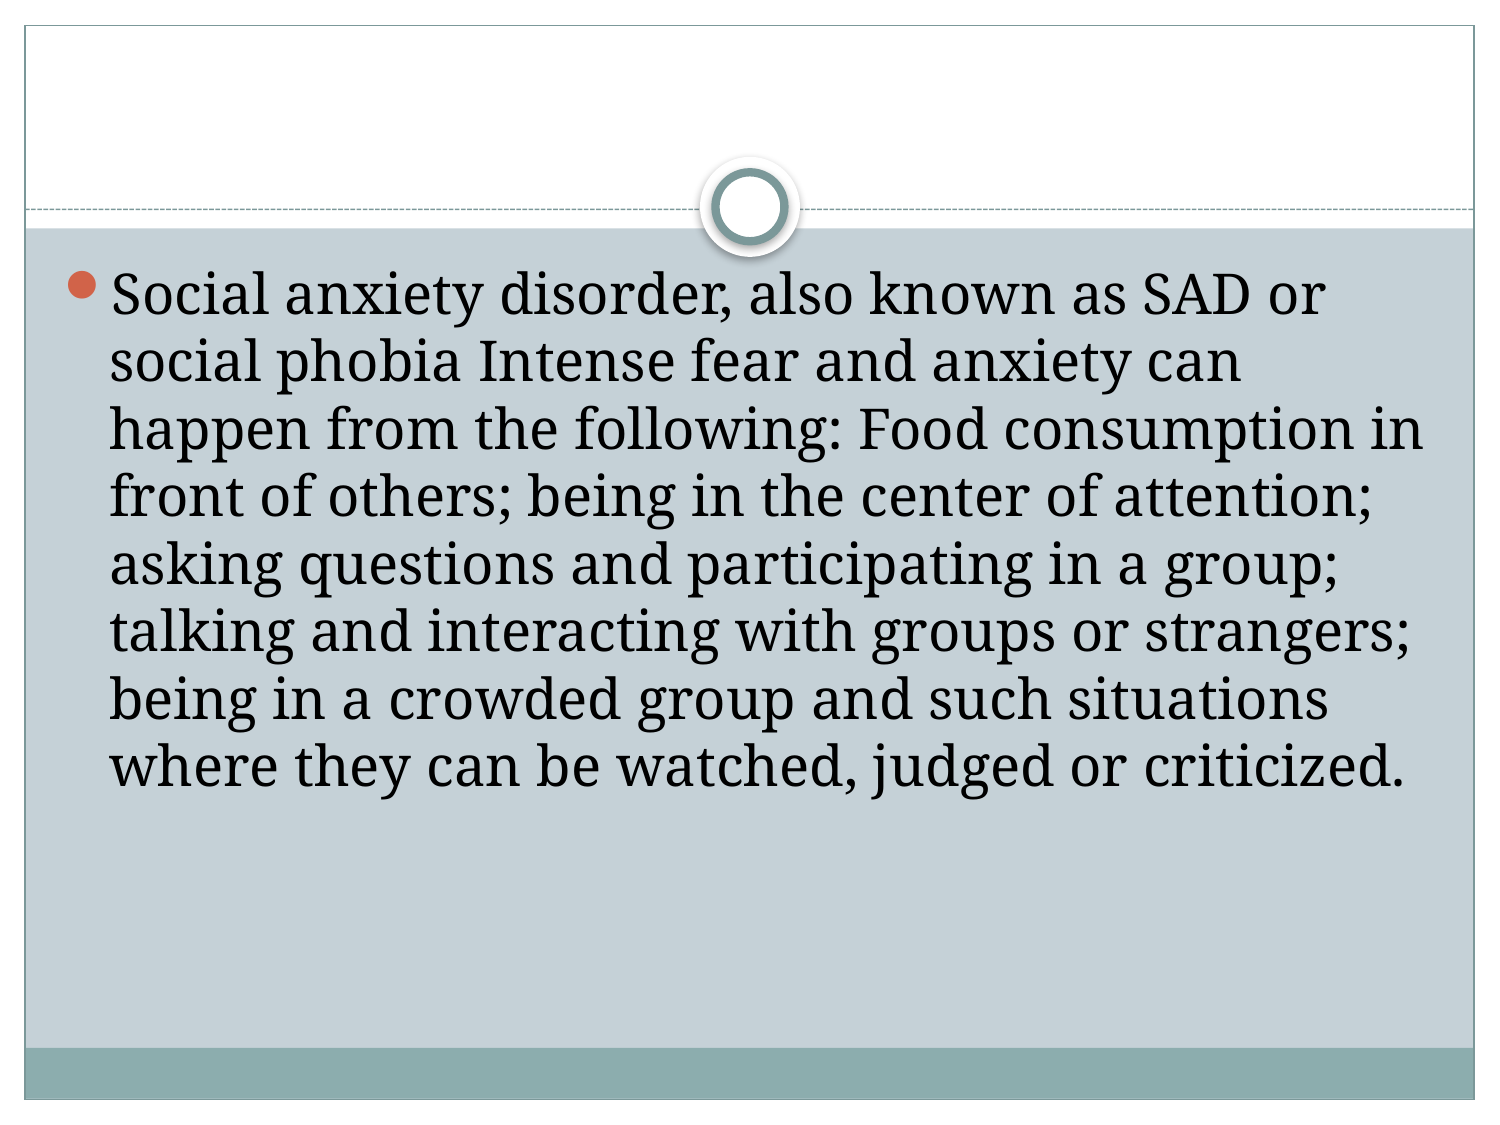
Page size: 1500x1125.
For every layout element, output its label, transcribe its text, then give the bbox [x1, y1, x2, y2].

list Social anxiety disorder, also known as SAD or social phobia Intense fear and anxiety can happen from the following: Food consumption in front of others; being in the center of attention; asking questions and participating in a group; talking and interacting with groups or strangers; being in a crowded group and such situations where they can be watched, judged or criticized. [49, 250, 1445, 1001]
